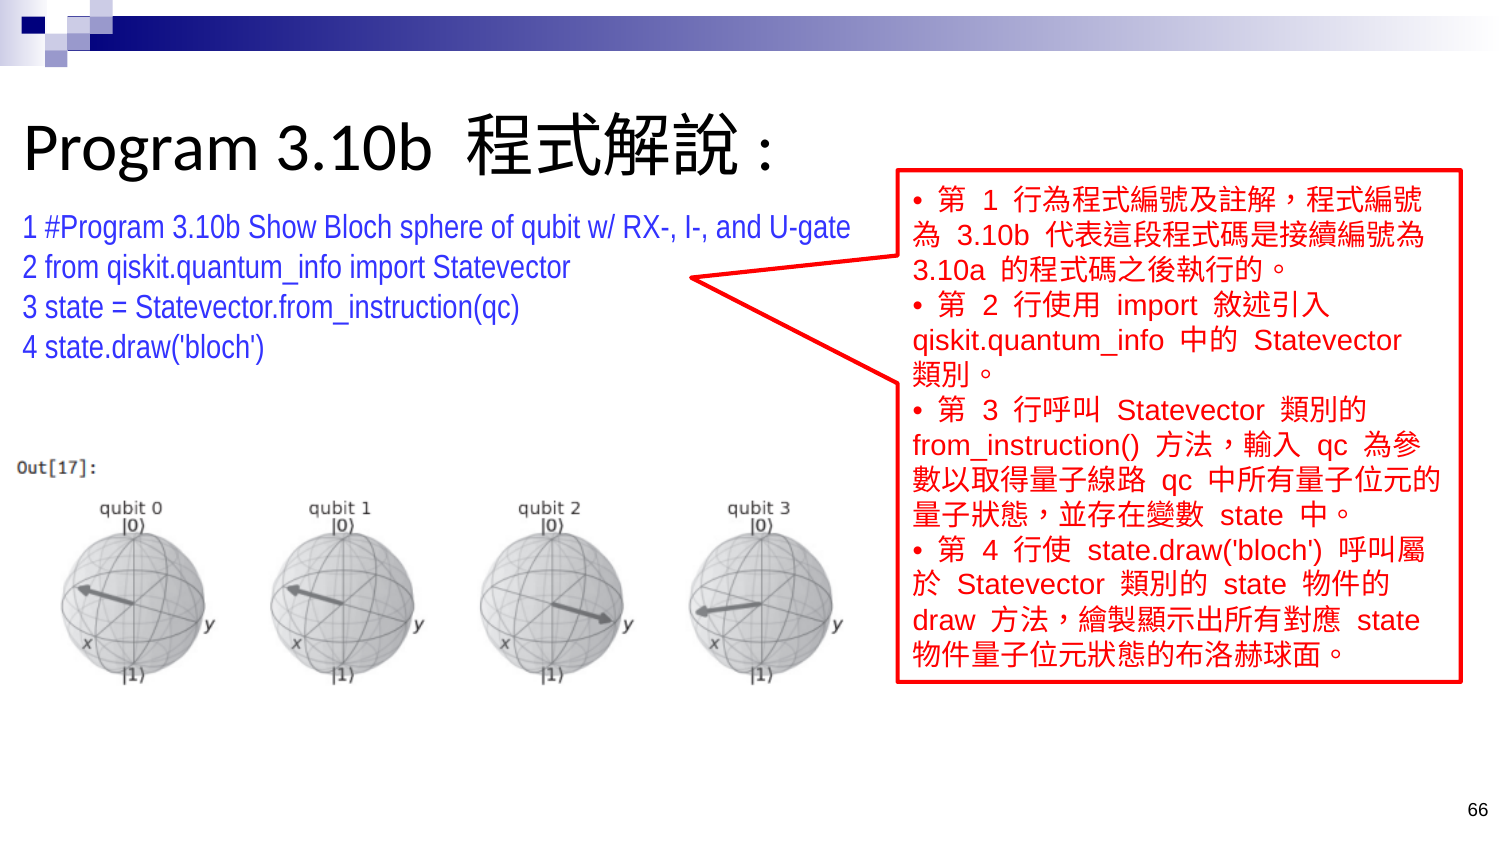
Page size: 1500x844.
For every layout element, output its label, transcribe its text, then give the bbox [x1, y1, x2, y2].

text_box 1 #Program 3.10b Show Bloch sphere of qubit w/ RX-, I-, and U-gate 2 from qiskit.quantum_info import Statevector 3 state = Statevector.from_instruction(qc) 4 state.draw('bloch') [0, 197, 895, 373]
picture [11, 447, 851, 697]
title Program 3.10b 程式解說: [11, 58, 1362, 197]
slide_number 66 [1149, 796, 1500, 827]
text_box • 第 1 行為程式編號及註解，程式編號為 3.10b 代表這段程式碼是接續編號為3.10a 的程式碼之後執行的。 • 第 2 行使用 import 敘述引入 qiskit.quantum_info 中的 Statevector 類別。 • 第 3 行呼叫 Statevector 類別的 from_instruction() 方法，輸入 qc 為參數以取得量子線路 qc 中所有量子位元的量子狀態，並存在變數 state 中。 • 第 4 行使 state.draw('bloch') 呼叫屬於 Statevector 類別的 state 物件的 draw 方法，繪製顯示出所有對應 state 物件量子位元狀態的布洛赫球面。 [689, 168, 1463, 684]
